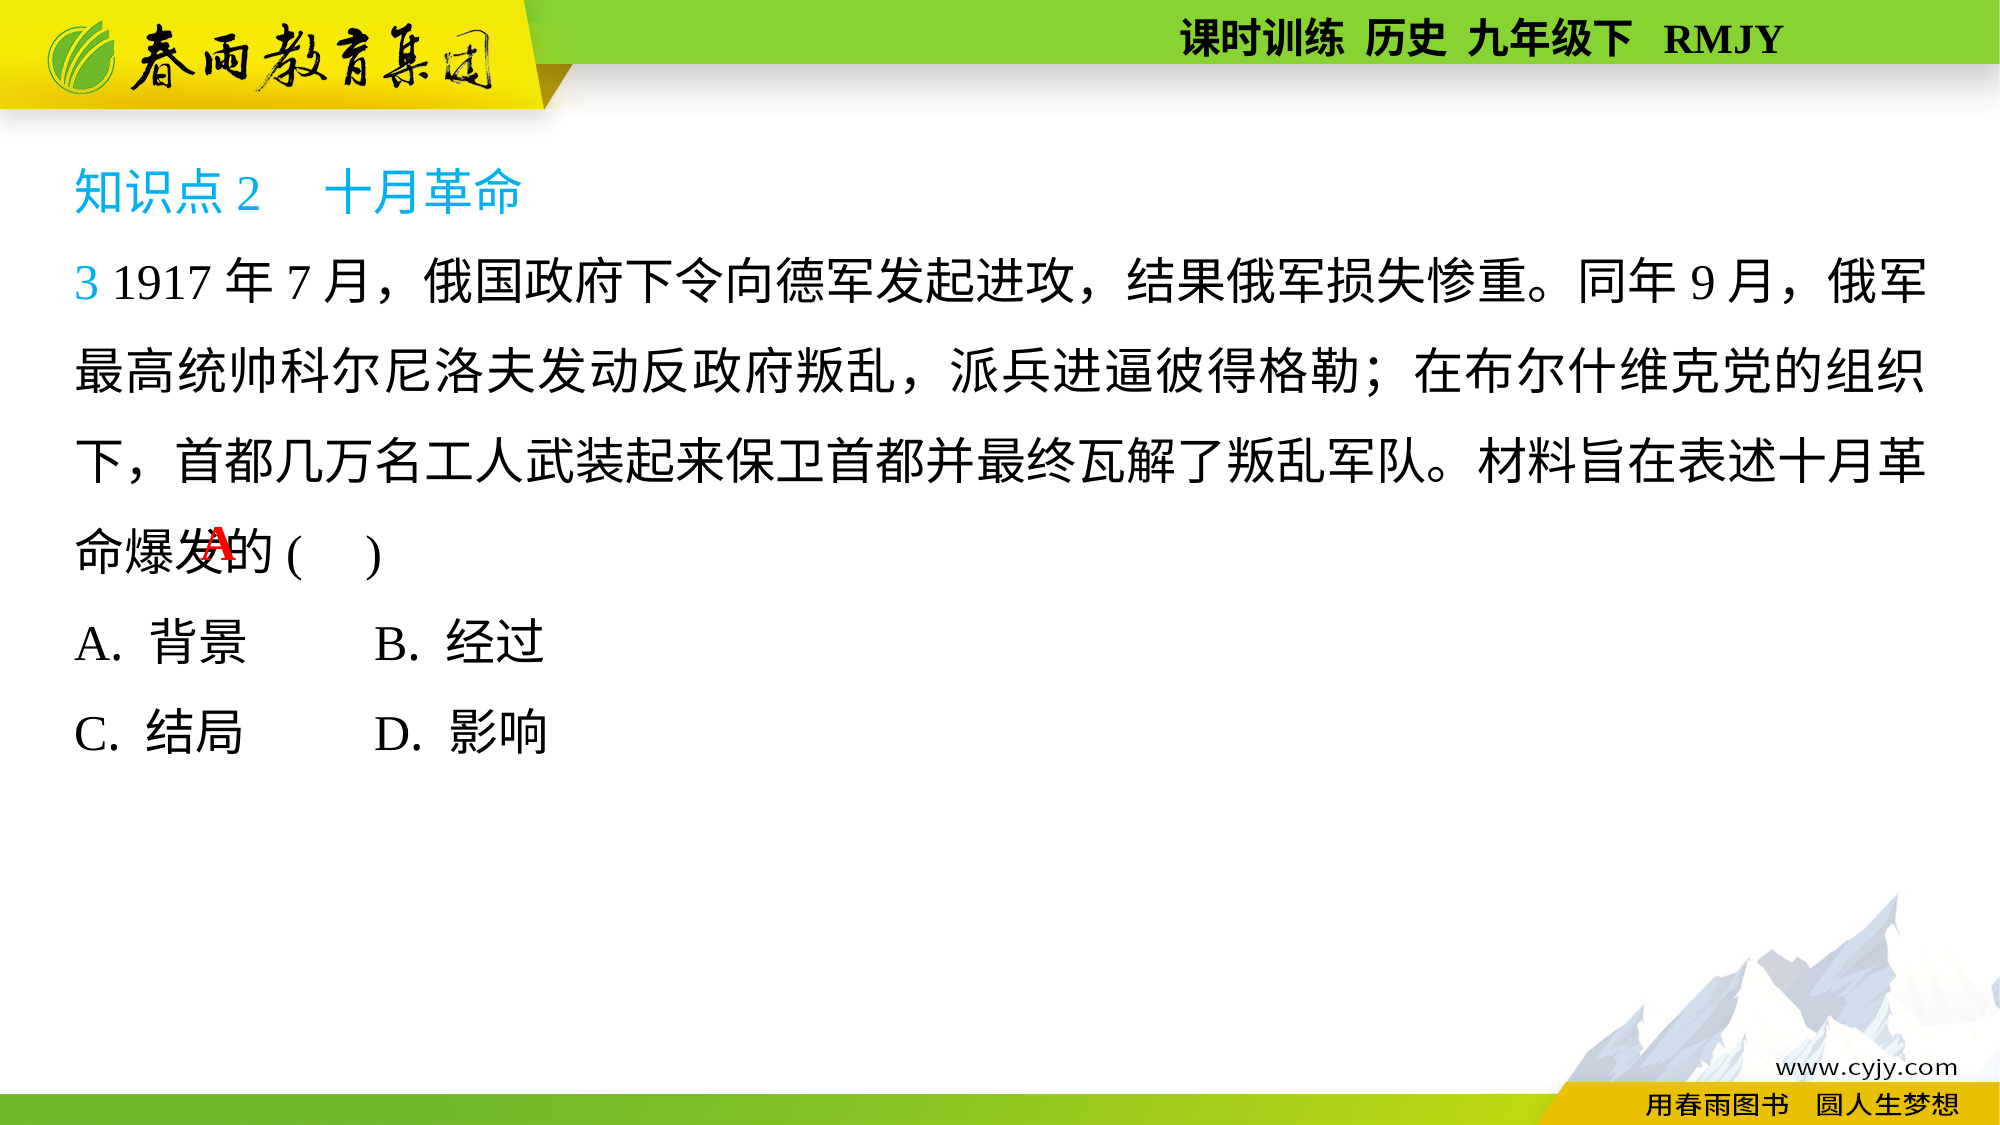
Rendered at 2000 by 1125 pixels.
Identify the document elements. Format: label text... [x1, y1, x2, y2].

list 知识点2 十月革命 3 1917年7月，俄国政府下令向德军发起进攻，结果俄军损失惨重。同年9月，俄军最高统帅科尔尼洛夫发动反政府叛乱，派兵进逼彼得格勒；在布尔什维克党的组织下，首都几万名工人武装起来保卫首都并最终瓦解了叛乱军队。材料旨在表述十月革命爆发的( ) A. 背景 B. 经过 C. 结局 D. 影响 [59, 122, 1944, 774]
text_box A [185, 503, 252, 579]
picture [0, 0, 2000, 1125]
